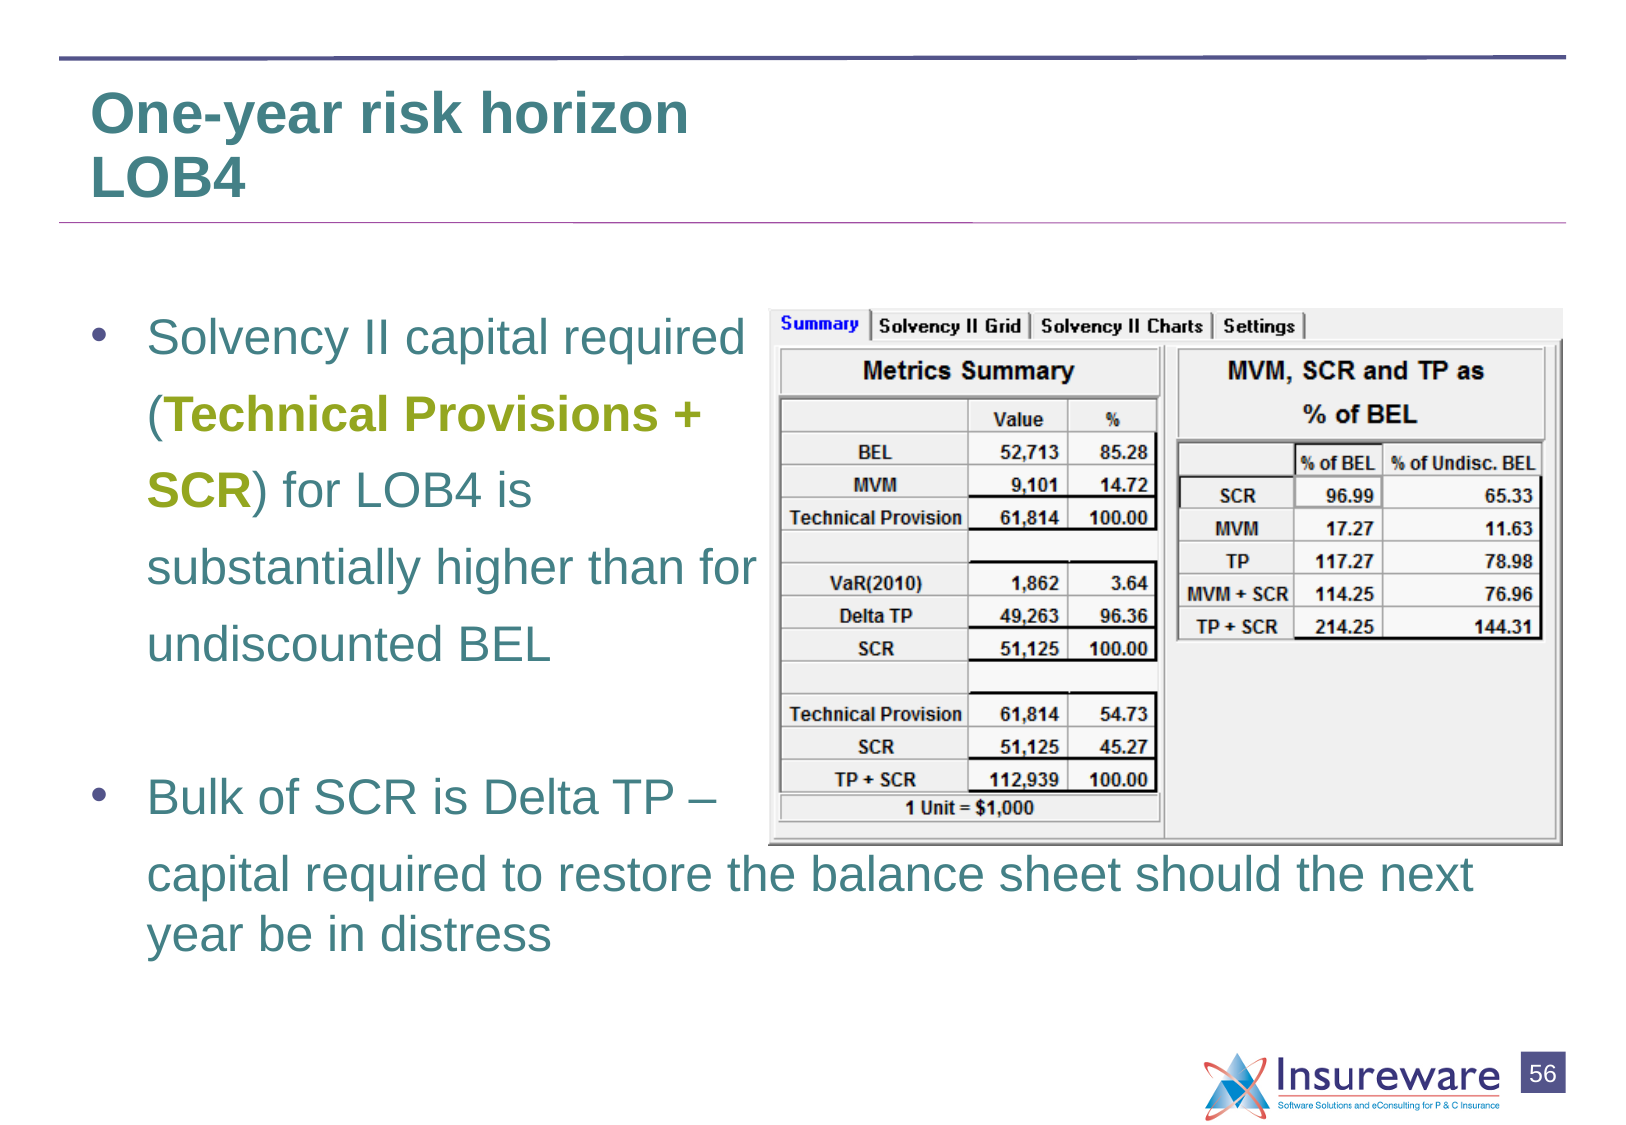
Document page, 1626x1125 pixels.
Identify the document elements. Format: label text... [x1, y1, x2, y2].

picture [767, 308, 1563, 846]
title One-year risk horizon LOB4 [90, 79, 1568, 204]
list Solvency II capital required (Technical Provisions + SCR) for LOB4 is substantially higher than for undiscounted BEL Bulk of SCR is Delta TP – capital required to restore the balance sheet should the next year be in distress [90, 304, 1568, 1071]
picture [1202, 1071, 1500, 1122]
slide_number 55 [1520, 1071, 1566, 1093]
